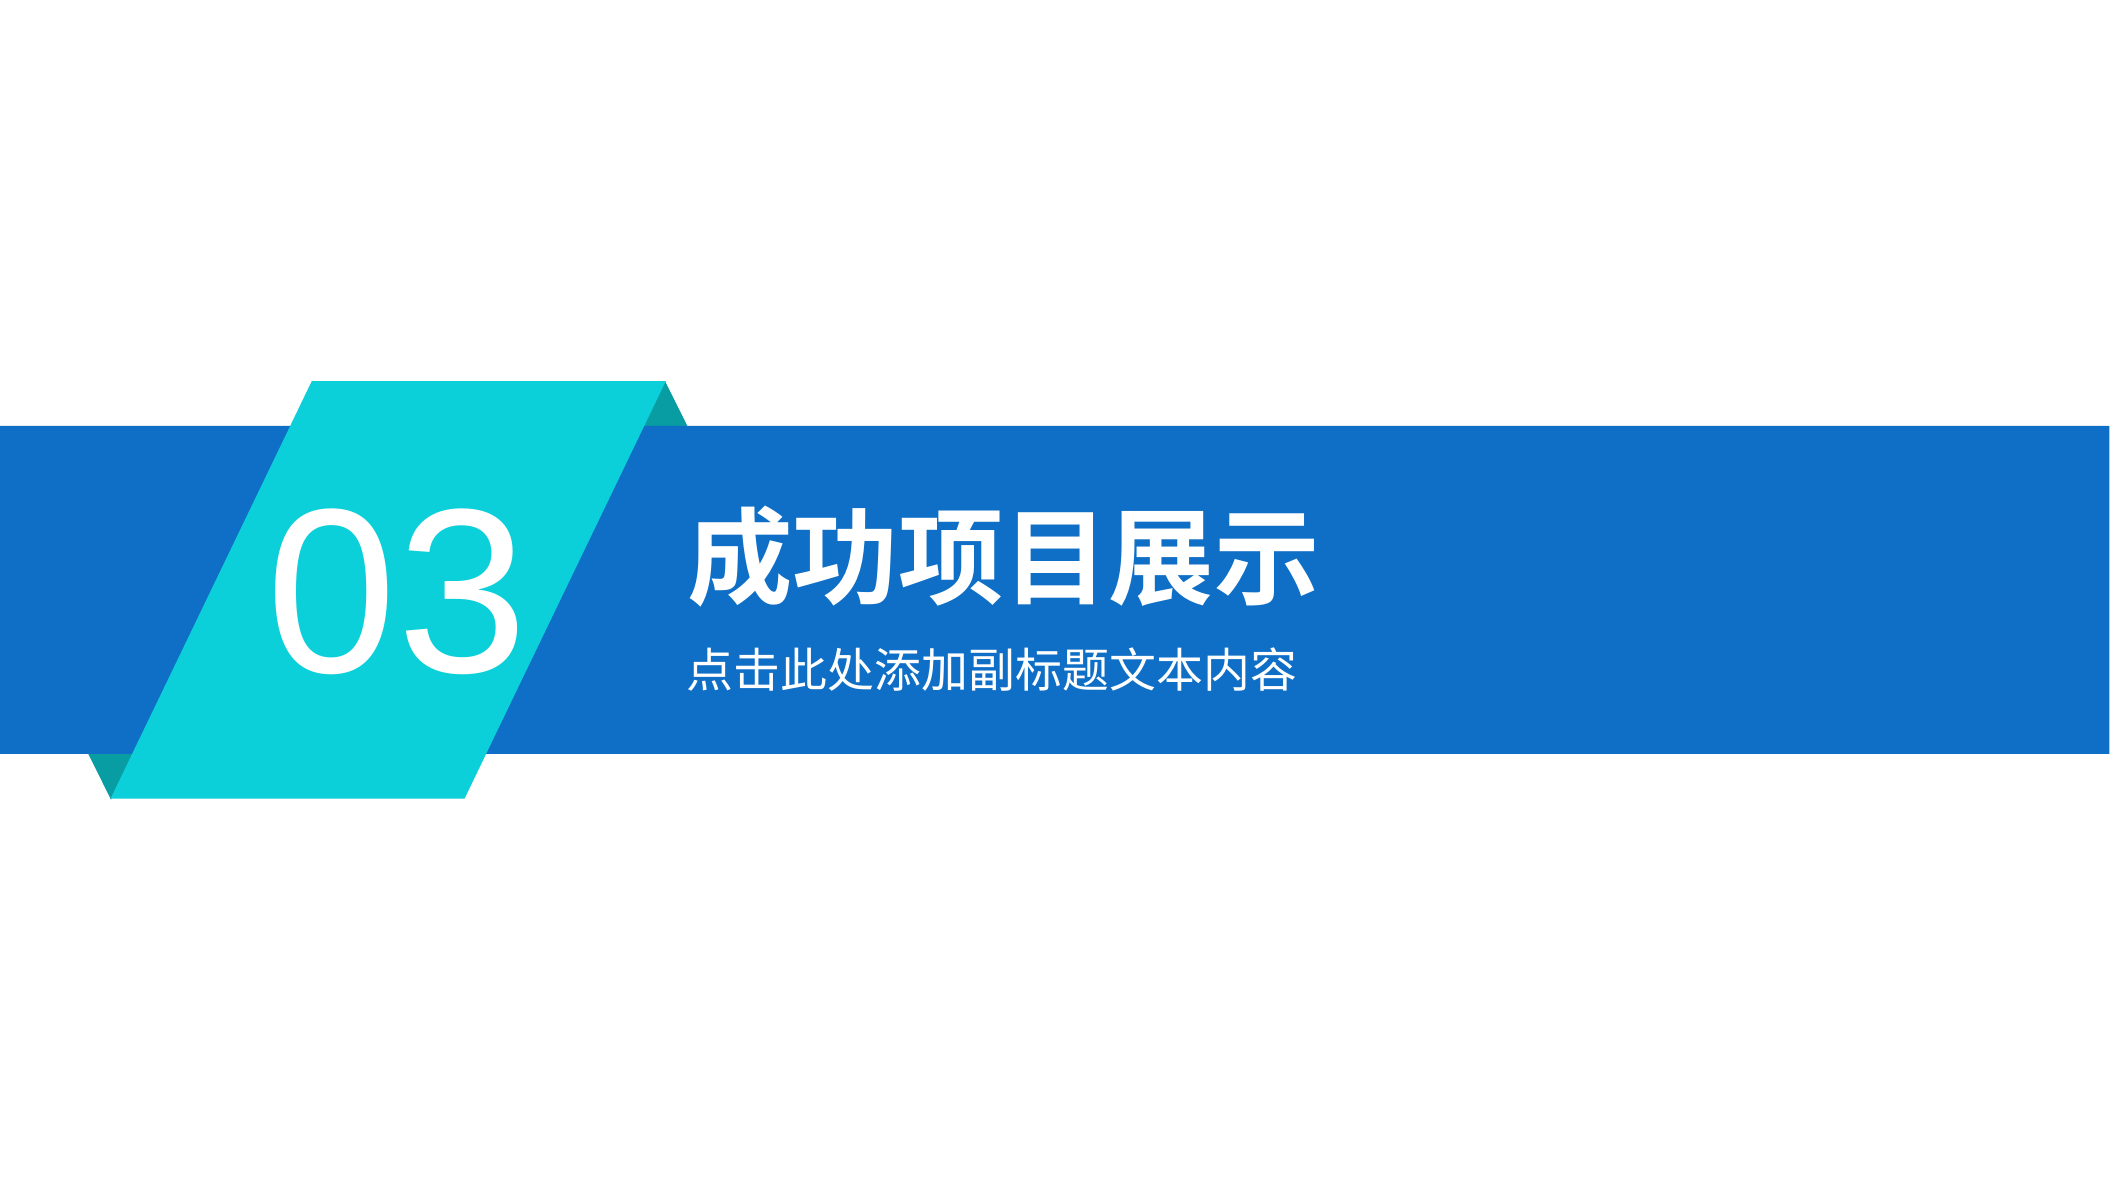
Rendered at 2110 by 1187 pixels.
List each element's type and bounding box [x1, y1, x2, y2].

text_box [0, 380, 2110, 800]
